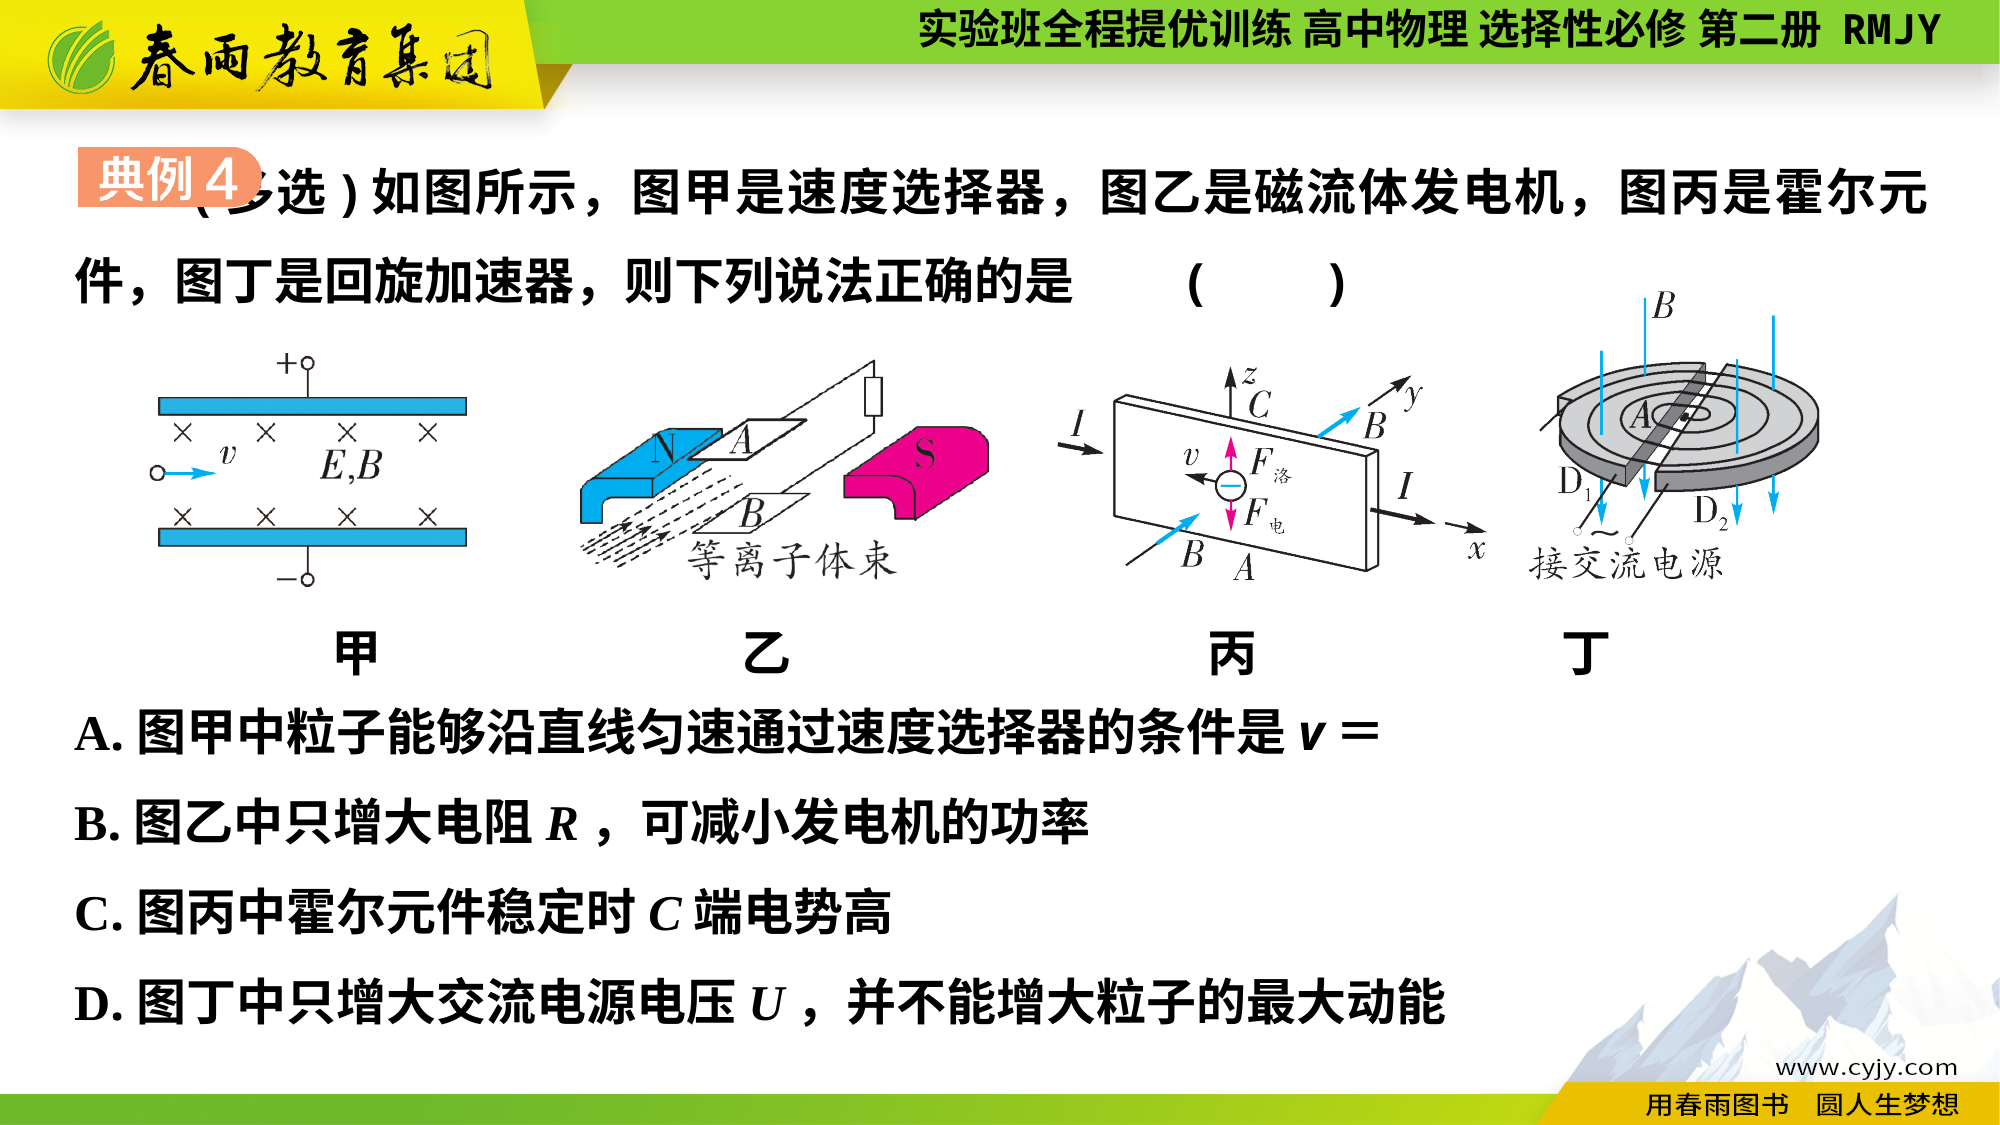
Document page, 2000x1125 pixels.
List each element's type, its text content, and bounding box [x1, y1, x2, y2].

picture [0, 0, 2000, 1125]
text_box 甲 乙 丙 丁 [316, 583, 1626, 689]
